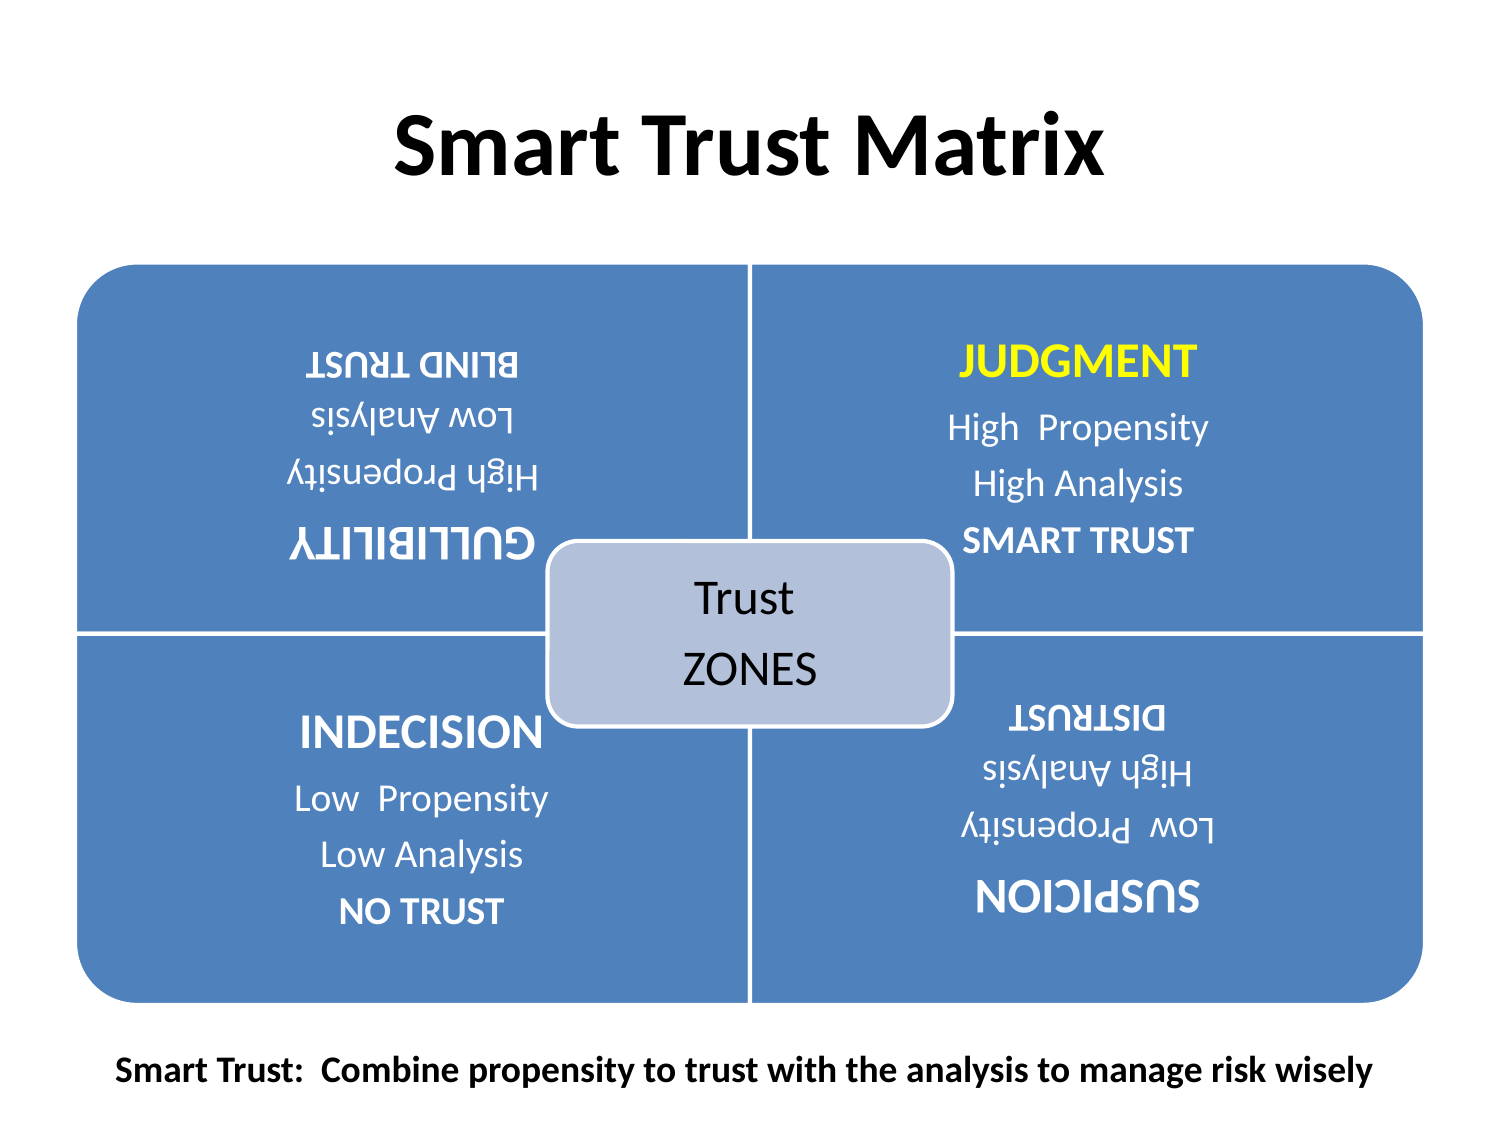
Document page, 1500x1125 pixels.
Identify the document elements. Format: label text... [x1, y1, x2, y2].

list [74, 262, 1426, 1006]
title Smart Trust Matrix [75, 45, 1425, 233]
text_box Smart Trust: Combine propensity to trust with the analysis to manage risk wisely [100, 1037, 1390, 1098]
